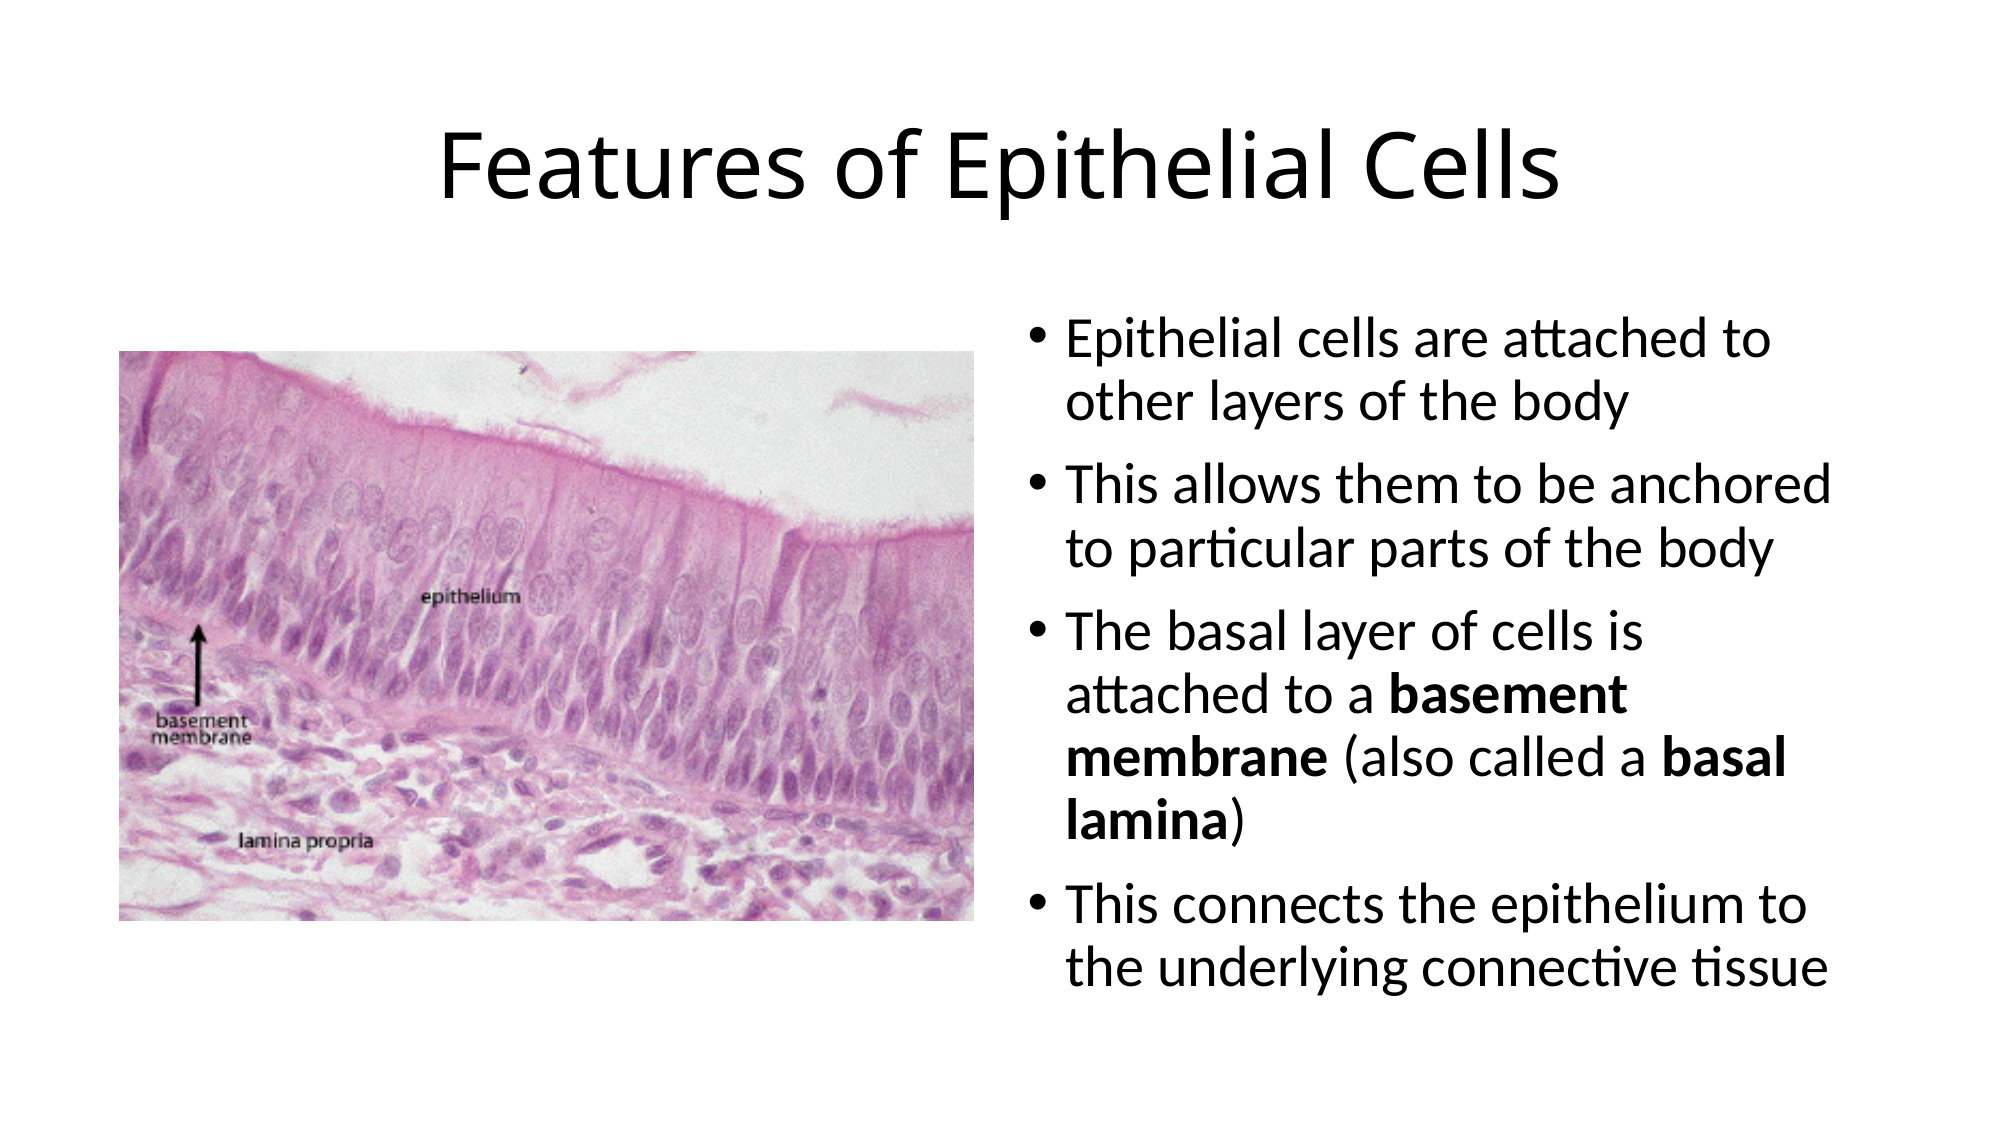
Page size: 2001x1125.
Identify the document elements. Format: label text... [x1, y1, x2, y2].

list Epithelial cells are attached to other layers of the body This allows them to be anchored to particular parts of the body The basal layer of cells is attached to a basement membrane (also called a basal lamina) This connects the epithelium to the underlying connective tissue [1012, 299, 1863, 1014]
picture [119, 351, 974, 921]
title Features of Epithelial Cells [137, 59, 1863, 278]
